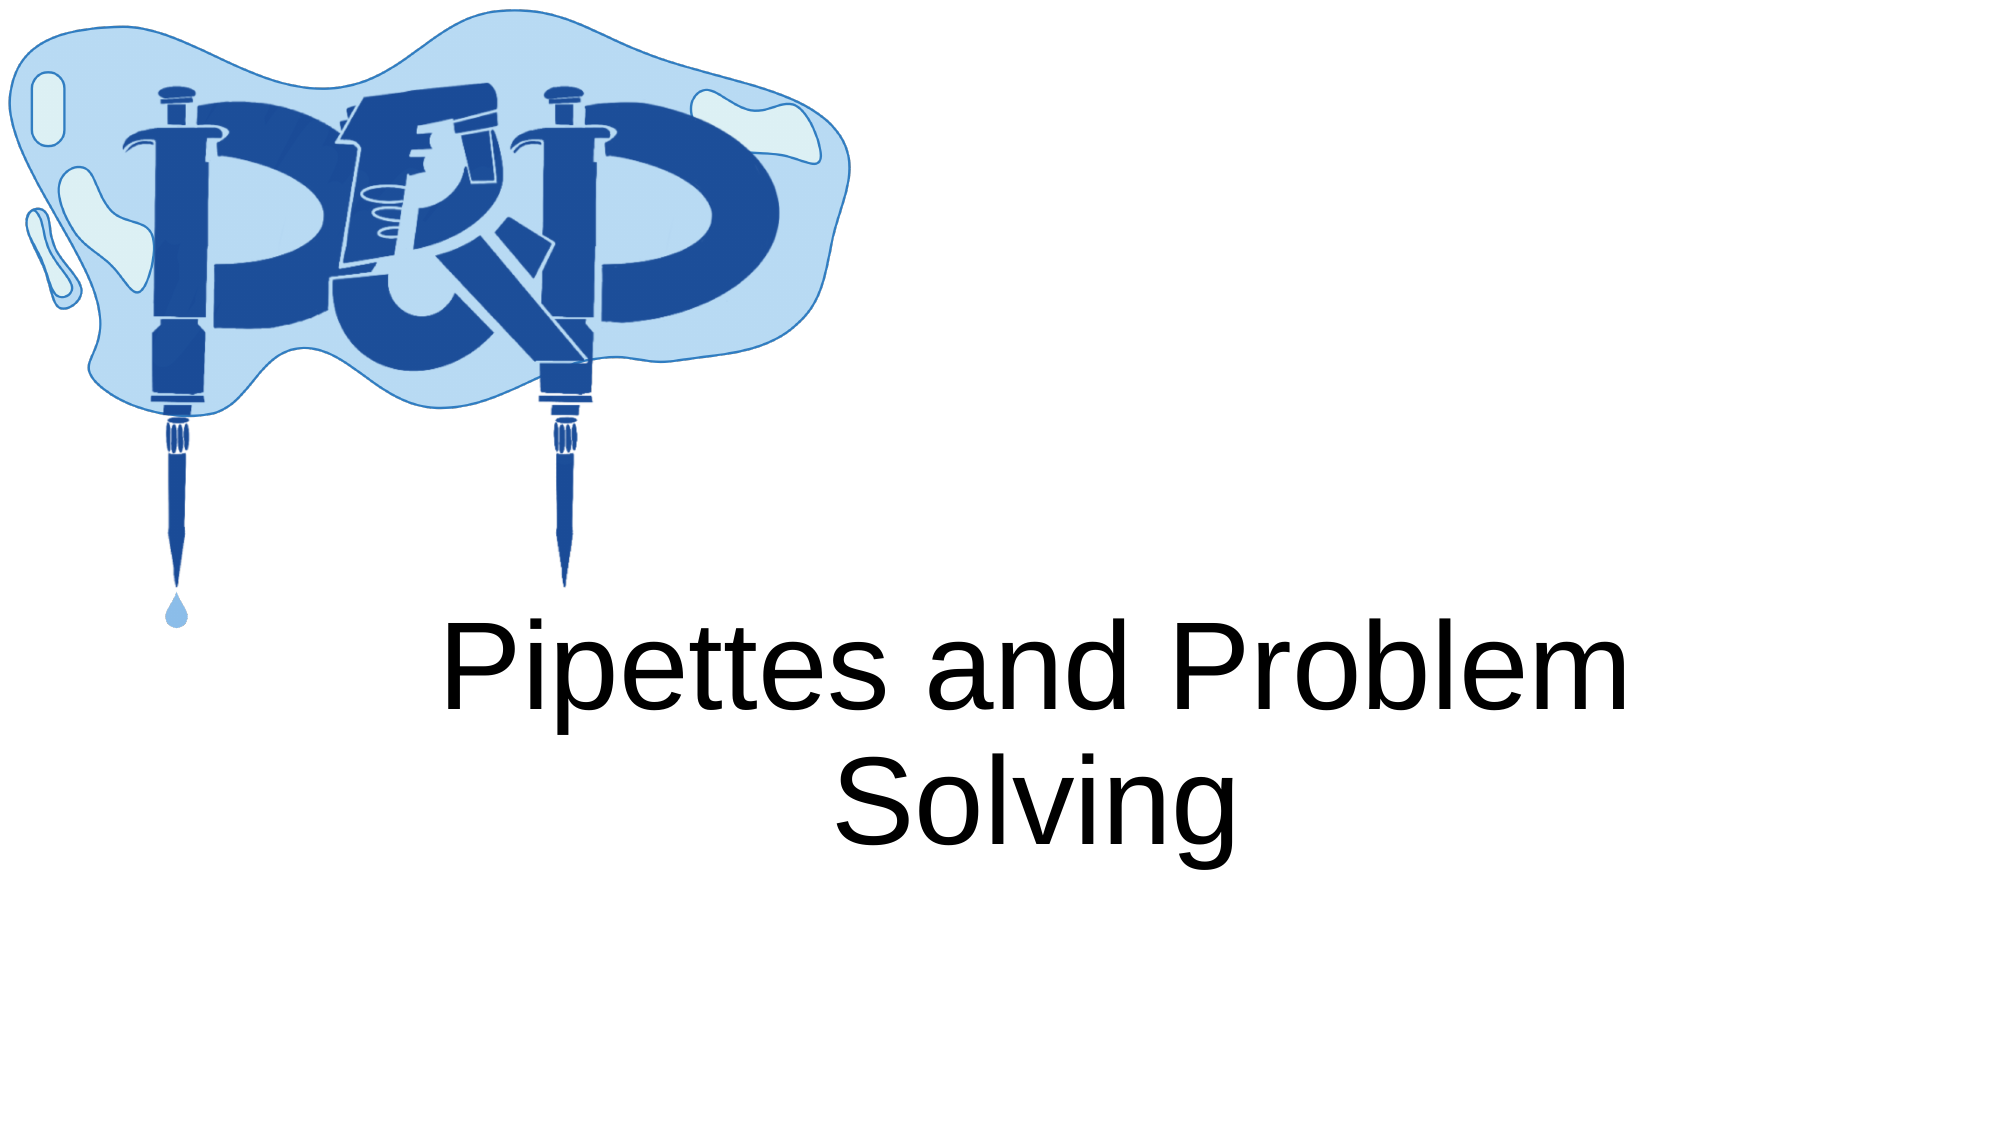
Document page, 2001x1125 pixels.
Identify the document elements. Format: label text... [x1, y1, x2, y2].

picture [0, 0, 888, 660]
title Pipettes and Problem Solving [286, 487, 1787, 879]
